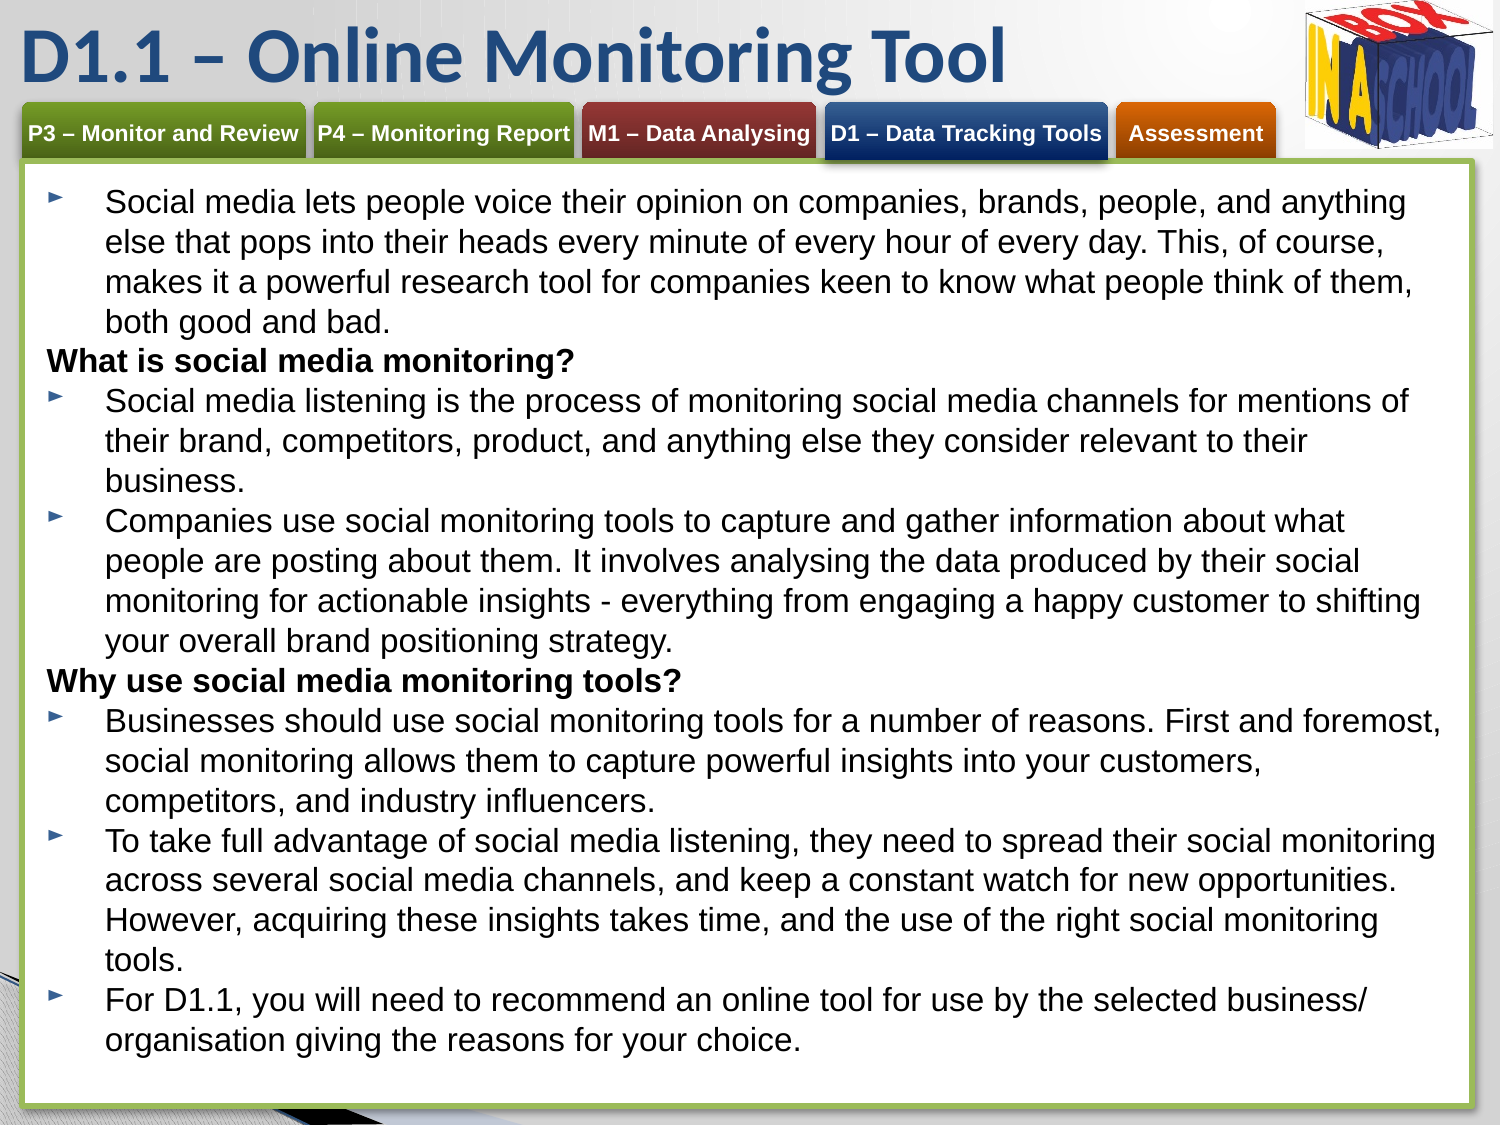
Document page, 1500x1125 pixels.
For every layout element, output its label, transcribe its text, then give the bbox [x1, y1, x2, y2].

picture [1305, 0, 1494, 149]
text_box Social media lets people voice their opinion on companies, brands, people, and anything else that pops into their heads every minute of every hour of every day. This, of course, makes it a powerful research tool for companies keen to know what people think of them, both good and bad. What is social media monitoring? Social media listening is the process of monitoring social media channels for mentions of their brand, competitors, product, and anything else they consider relevant to their business. Companies use social monitoring tools to capture and gather information about what people are posting about them. It involves analysing the data produced by their social monitoring for actionable insights - everything from engaging a happy customer to shifting your overall brand positioning strategy. Why use social media monitoring tools? Businesses should use social monitoring tools for a number of reasons. First and foremost, social monitoring allows them to capture powerful insights into your customers, competitors, and industry influencers. To take full advantage of social media listening, they need to spread their social monitoring across several social media channels, and keep a constant watch for new opportunities. However, acquiring these insights takes time, and the use of the right social monitoring tools. For D1.1, you will need to recommend an online tool for use by the selected business/ organisation giving the reasons for your choice. [31, 172, 1459, 1066]
picture [281, 1114, 303, 1125]
title D1.1 – Online Monitoring Tool [5, 0, 1270, 102]
